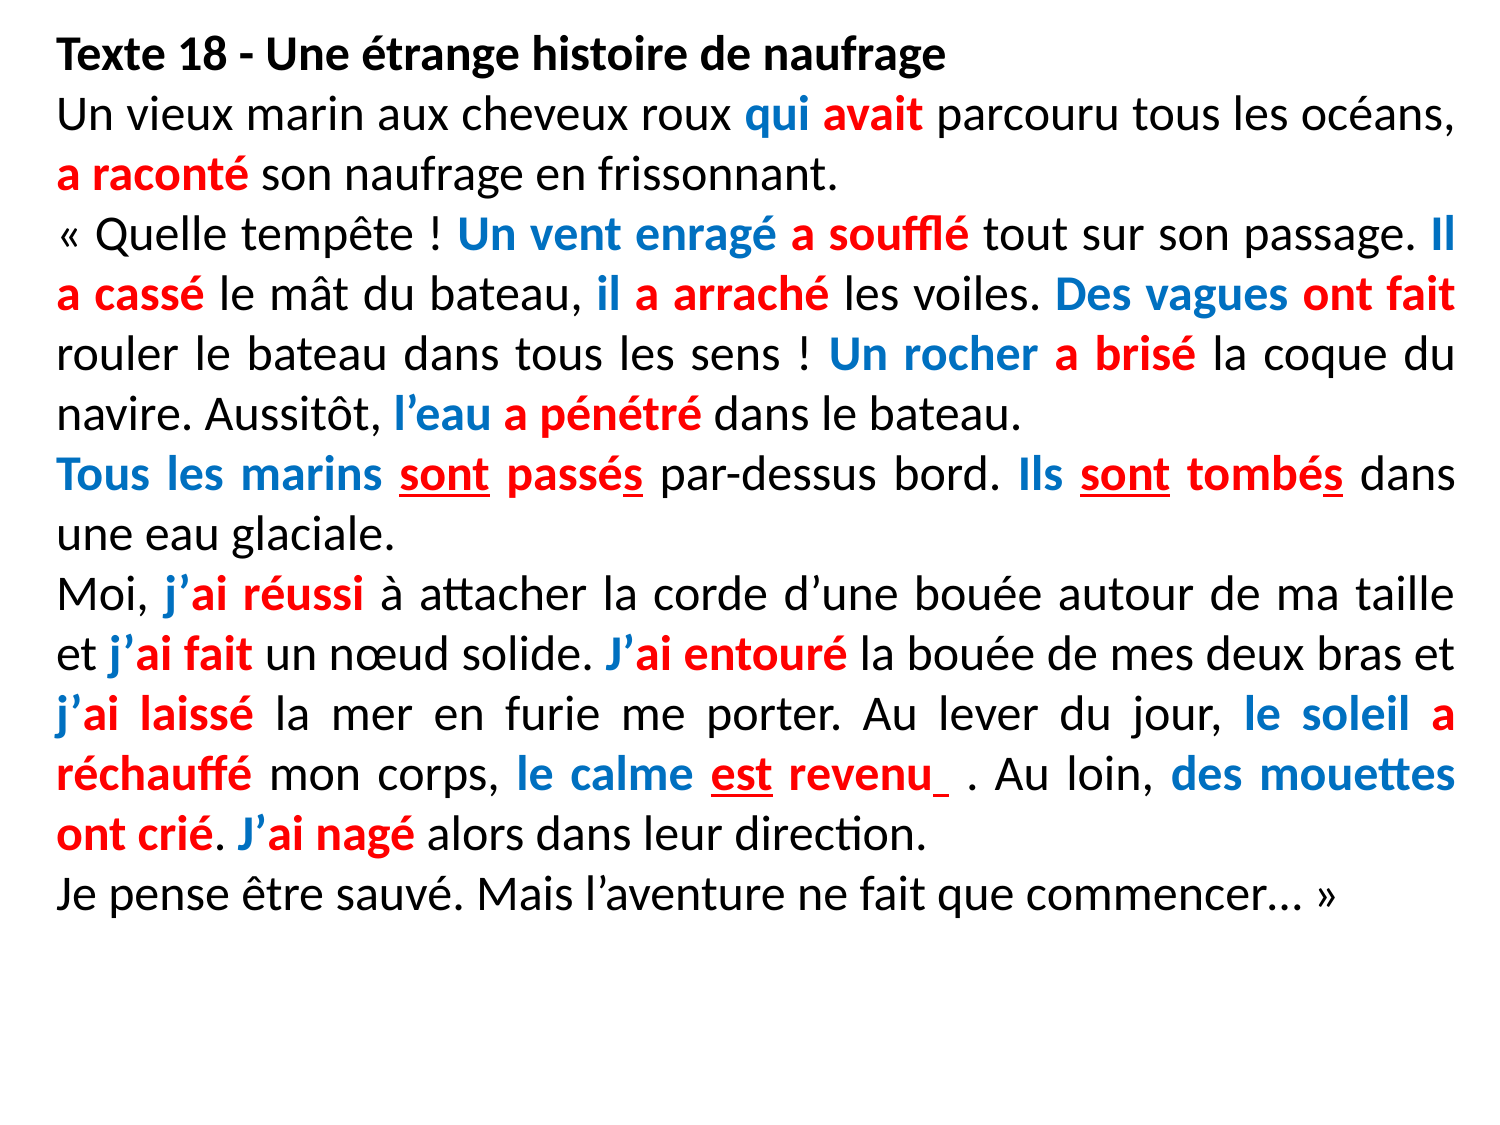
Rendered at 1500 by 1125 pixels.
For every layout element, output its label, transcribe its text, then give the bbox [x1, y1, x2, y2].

text_box Texte 18 - Une étrange histoire de naufrage Un vieux marin aux cheveux roux qui avait parcouru tous les océans, a raconté son naufrage en frissonnant. « Quelle tempête ! Un vent enragé a soufflé tout sur son passage. Il a cassé le mât du bateau, il a arraché les voiles. Des vagues ont fait rouler le bateau dans tous les sens ! Un rocher a brisé la coque du navire. Aussitôt, l’eau a pénétré dans le bateau. Tous les marins sont passés par-dessus bord. Ils sont tombés dans une eau glaciale. Moi, j’ai réussi à attacher la corde d’une bouée autour de ma taille et j’ai fait un nœud solide. J’ai entouré la bouée de mes deux bras et j’ai laissé la mer en furie me porter. Au lever du jour, le soleil a réchauffé mon corps, le calme est revenu . Au loin, des mouettes ont crié. J’ai nagé alors dans leur direction. Je pense être sauvé. Mais l’aventure ne fait que commencer… » [41, 13, 1471, 928]
